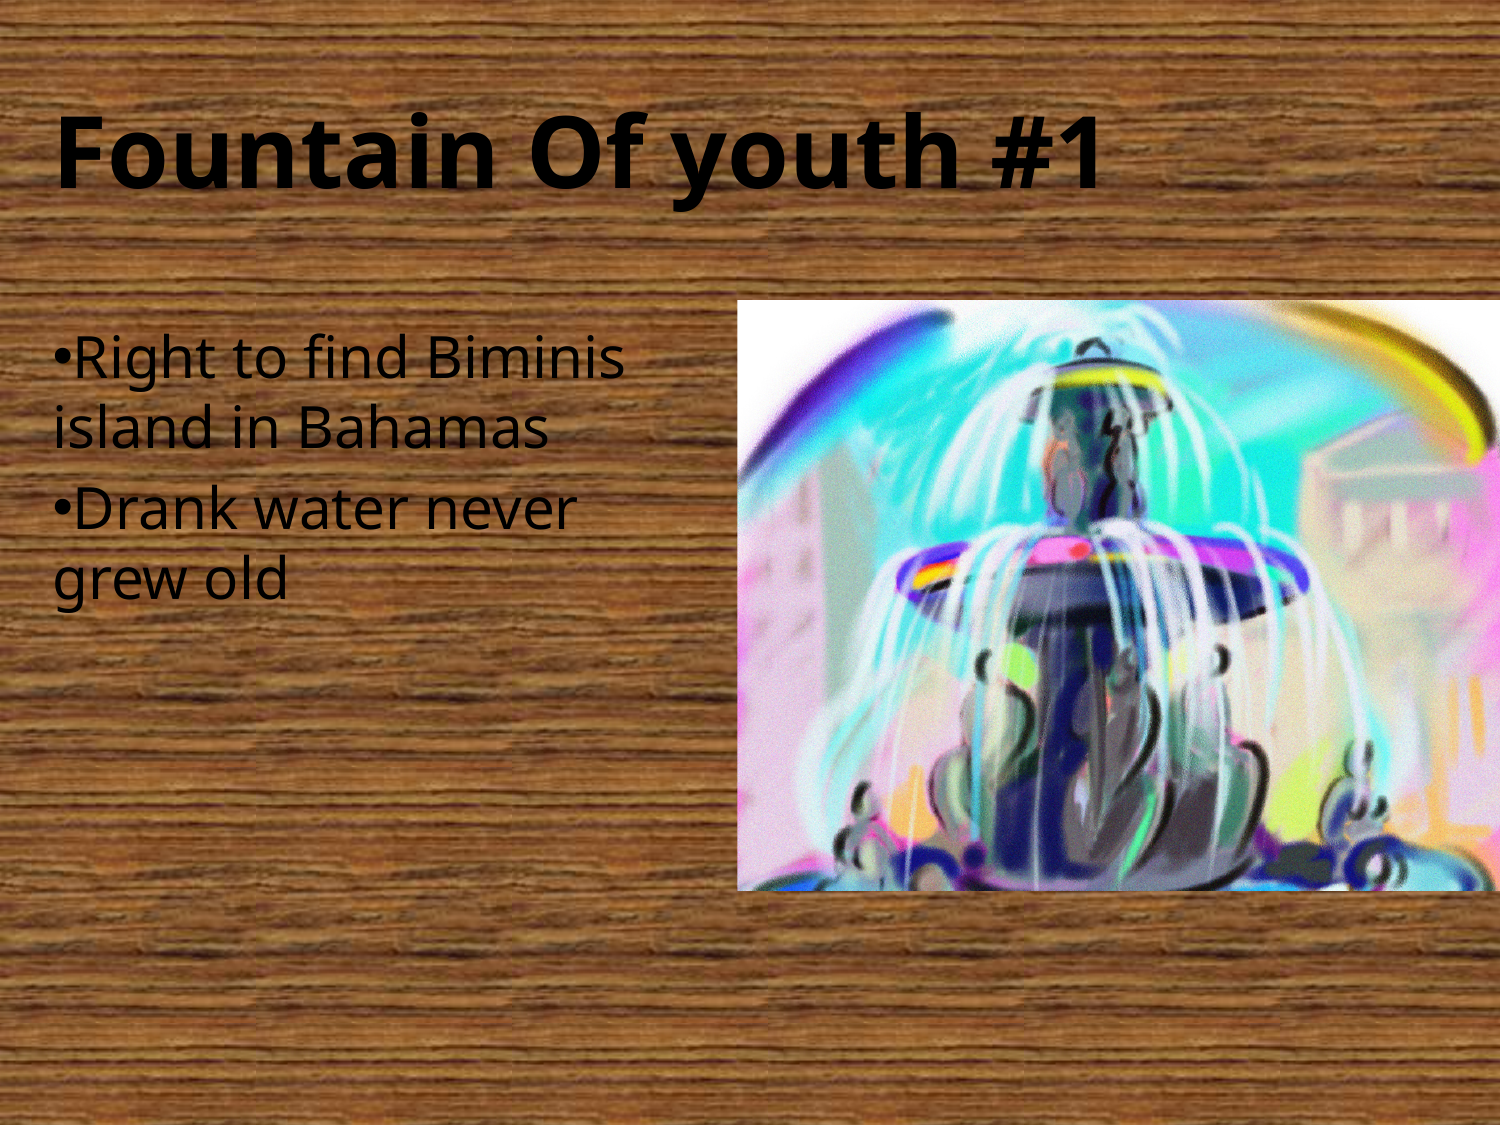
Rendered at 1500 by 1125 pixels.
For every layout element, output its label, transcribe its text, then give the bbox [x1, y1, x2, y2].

title Fountain Of youth #1 [37, 24, 1163, 216]
picture [0, 0, 1500, 1125]
list Right to find Biminis island in Bahamas Drank water never grew old [37, 312, 700, 863]
